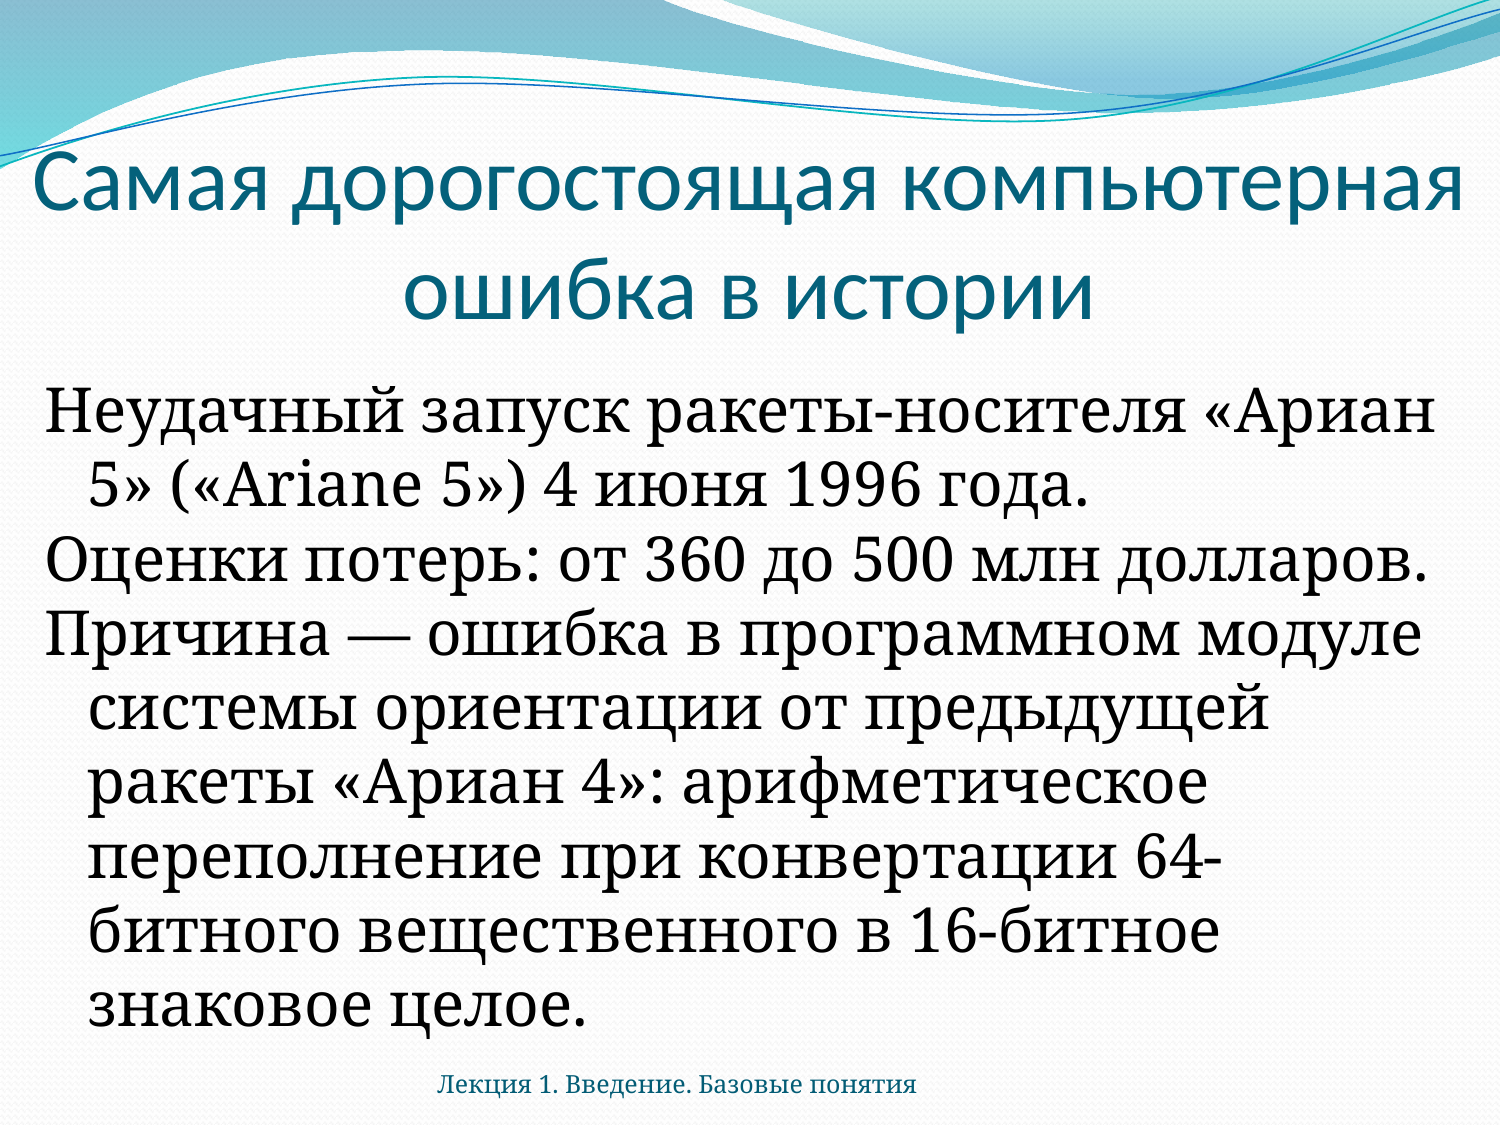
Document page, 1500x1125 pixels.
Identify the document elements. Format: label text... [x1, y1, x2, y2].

list Неудачный запуск ракеты-носителя «Ариан 5» («Ariane 5») 4 июня 1996 года. Оценки потерь: от 360 до 500 млн долларов. Причина — ошибка в программном модуле системы ориентации от предыдущей ракеты «Ариан 4»: арифметическое переполнение при конвертации 64-битного вещественного в 16-битное знаковое целое. [29, 339, 1471, 1071]
footer Лекция 1. Введение. Базовые понятия [437, 1042, 988, 1103]
title Самая дорогостоящая компьютерная ошибка в истории [29, 44, 1471, 338]
